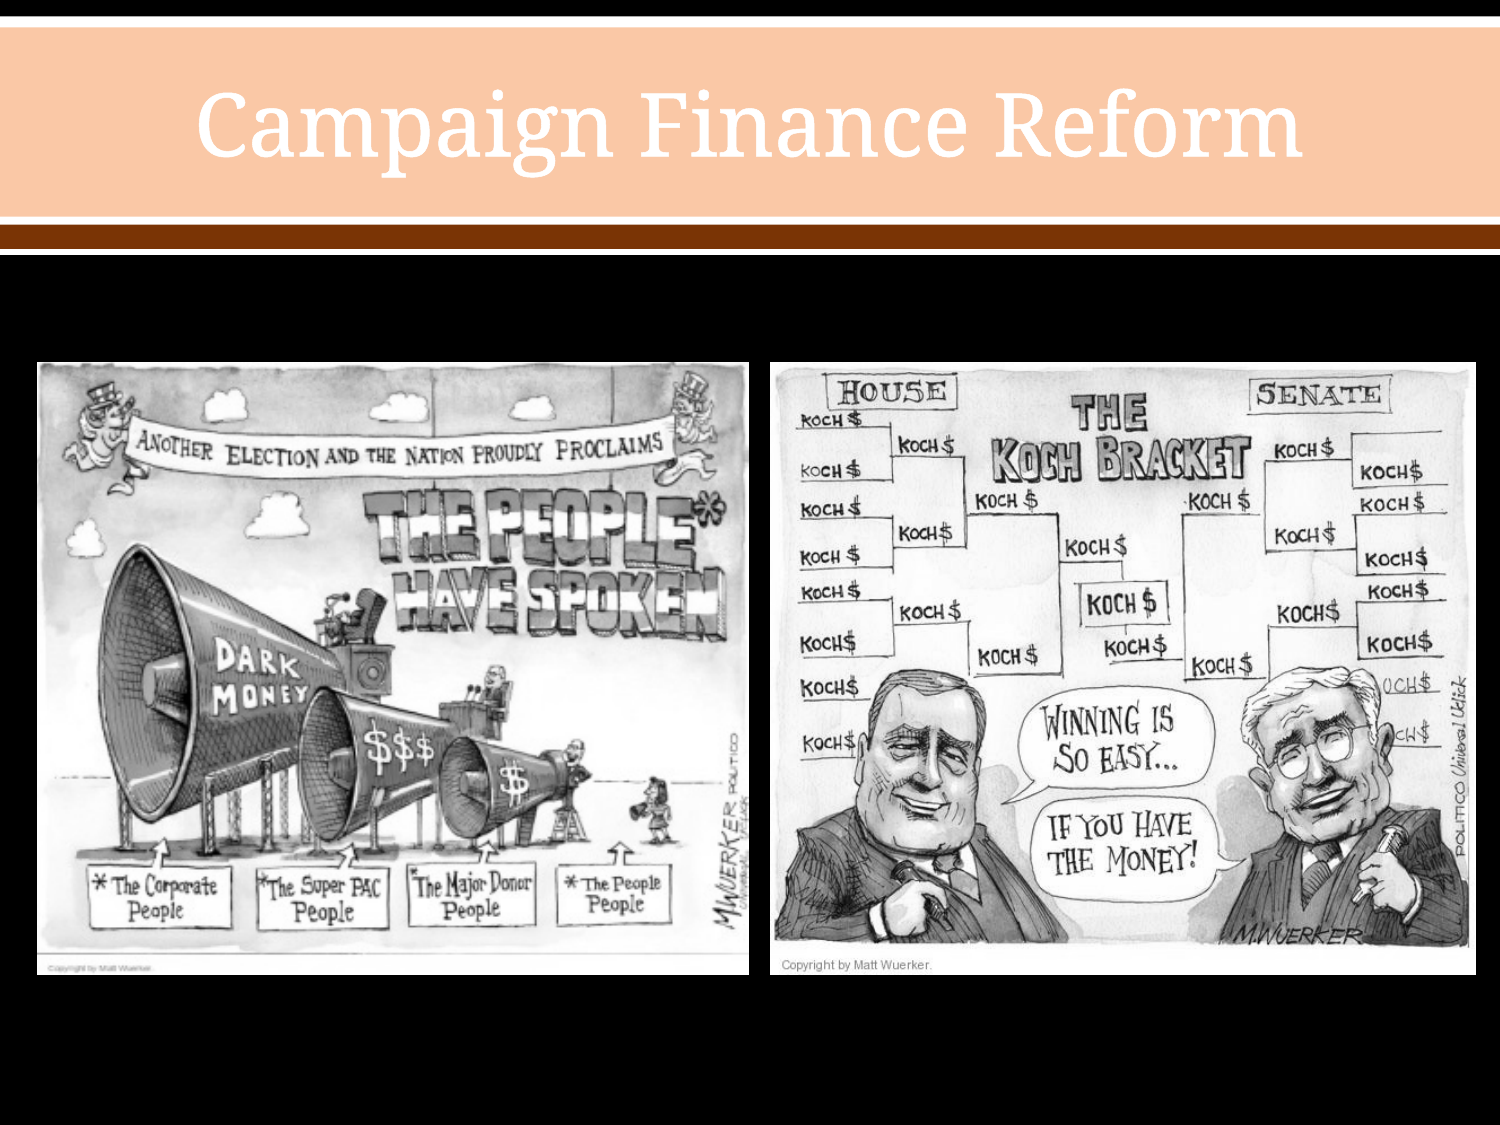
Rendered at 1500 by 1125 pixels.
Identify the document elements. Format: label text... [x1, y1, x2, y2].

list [37, 362, 750, 976]
picture [769, 362, 1476, 976]
title Campaign Finance Reform [75, 29, 1425, 213]
